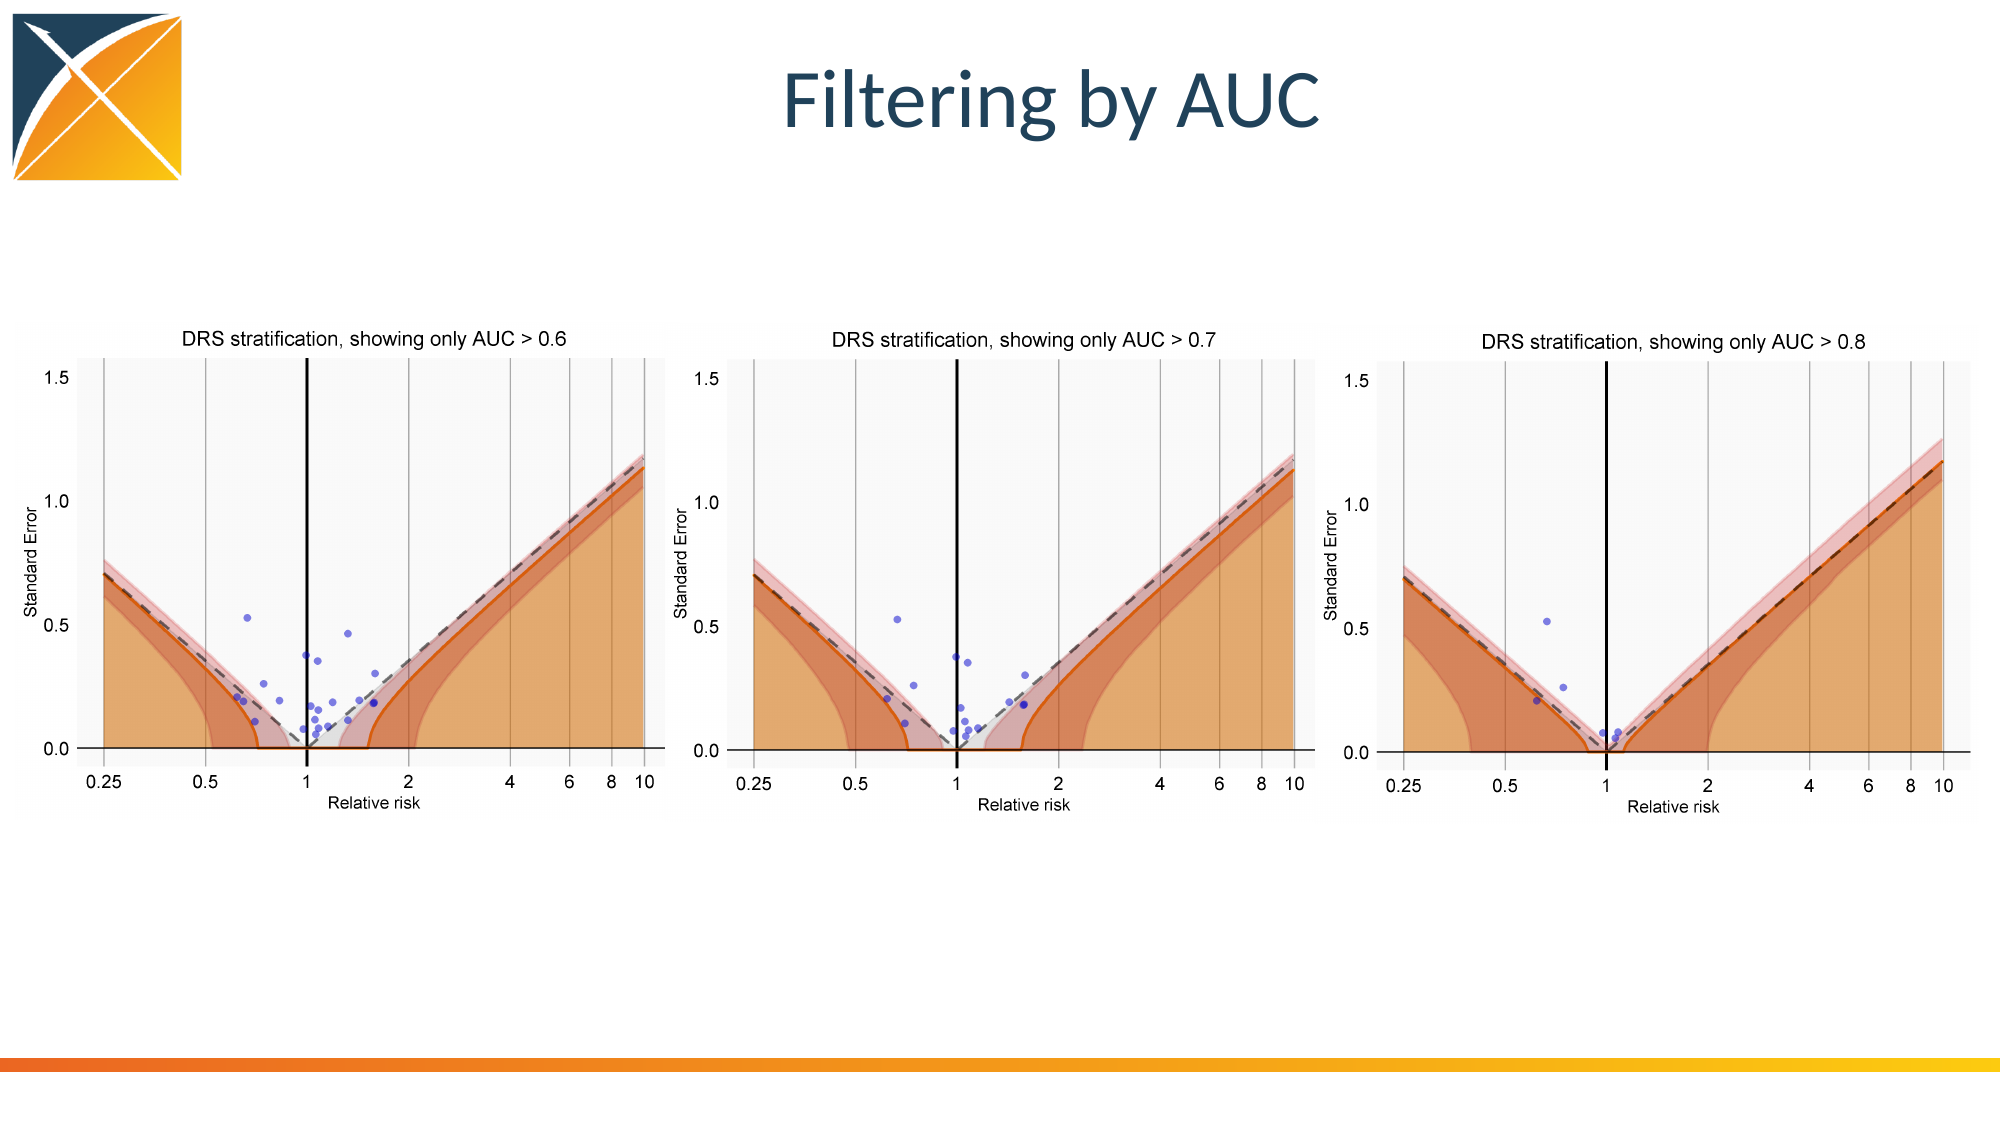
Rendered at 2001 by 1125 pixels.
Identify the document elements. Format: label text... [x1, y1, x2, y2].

picture [0, 0, 206, 200]
picture [665, 323, 1980, 824]
title Filtering by AUC [205, 24, 1900, 163]
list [15, 321, 680, 821]
